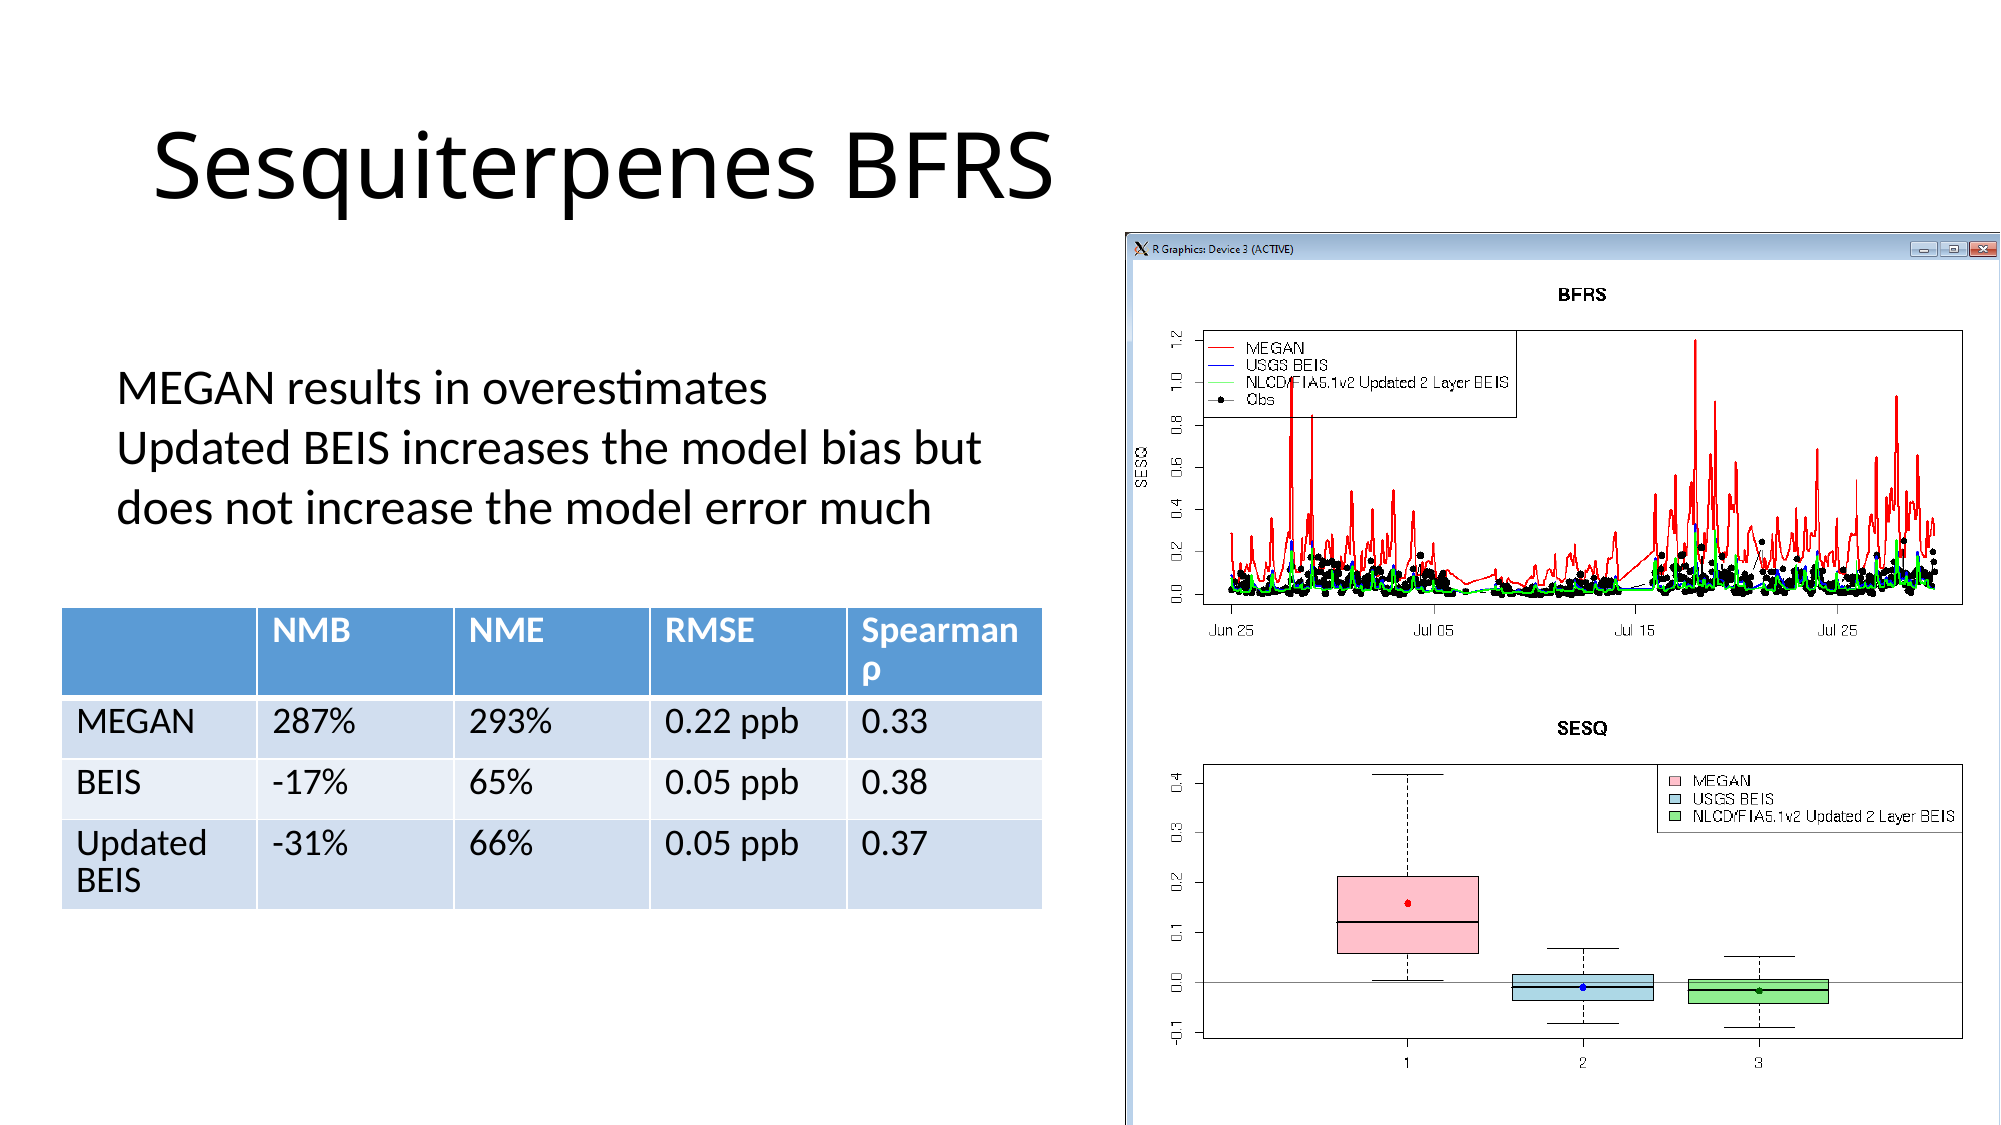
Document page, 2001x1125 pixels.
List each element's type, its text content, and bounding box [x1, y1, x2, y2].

title Sesquiterpenes BFRS [137, 59, 1863, 278]
table_cell 0.37 [848, 820, 1042, 909]
table_cell -17% [258, 760, 453, 819]
table_cell 66% [455, 820, 649, 909]
table_header NME [455, 608, 649, 695]
table_cell 293% [455, 701, 649, 758]
picture [1124, 232, 2000, 1125]
table_cell 0.38 [848, 760, 1042, 819]
text_box MEGAN results in overestimates Updated BEIS increases the model bias but does not increase the model error much [101, 346, 1104, 542]
table_cell -31% [258, 820, 453, 909]
table_cell Updated BEIS [62, 820, 256, 909]
table_header RMSE [651, 608, 846, 695]
table_cell 0.05 ppb [651, 760, 846, 819]
table_cell 287% [258, 701, 453, 758]
table_cell 0.05 ppb [651, 820, 846, 909]
table_cell 0.33 [848, 701, 1042, 758]
table_cell 0.22 ppb [651, 701, 846, 758]
table_header Spearman ρ [848, 608, 1042, 695]
table_cell MEGAN [62, 701, 256, 758]
table_cell BEIS [62, 760, 256, 819]
table_header [62, 608, 256, 695]
table_header NMB [258, 608, 453, 695]
table_cell 65% [455, 760, 649, 819]
